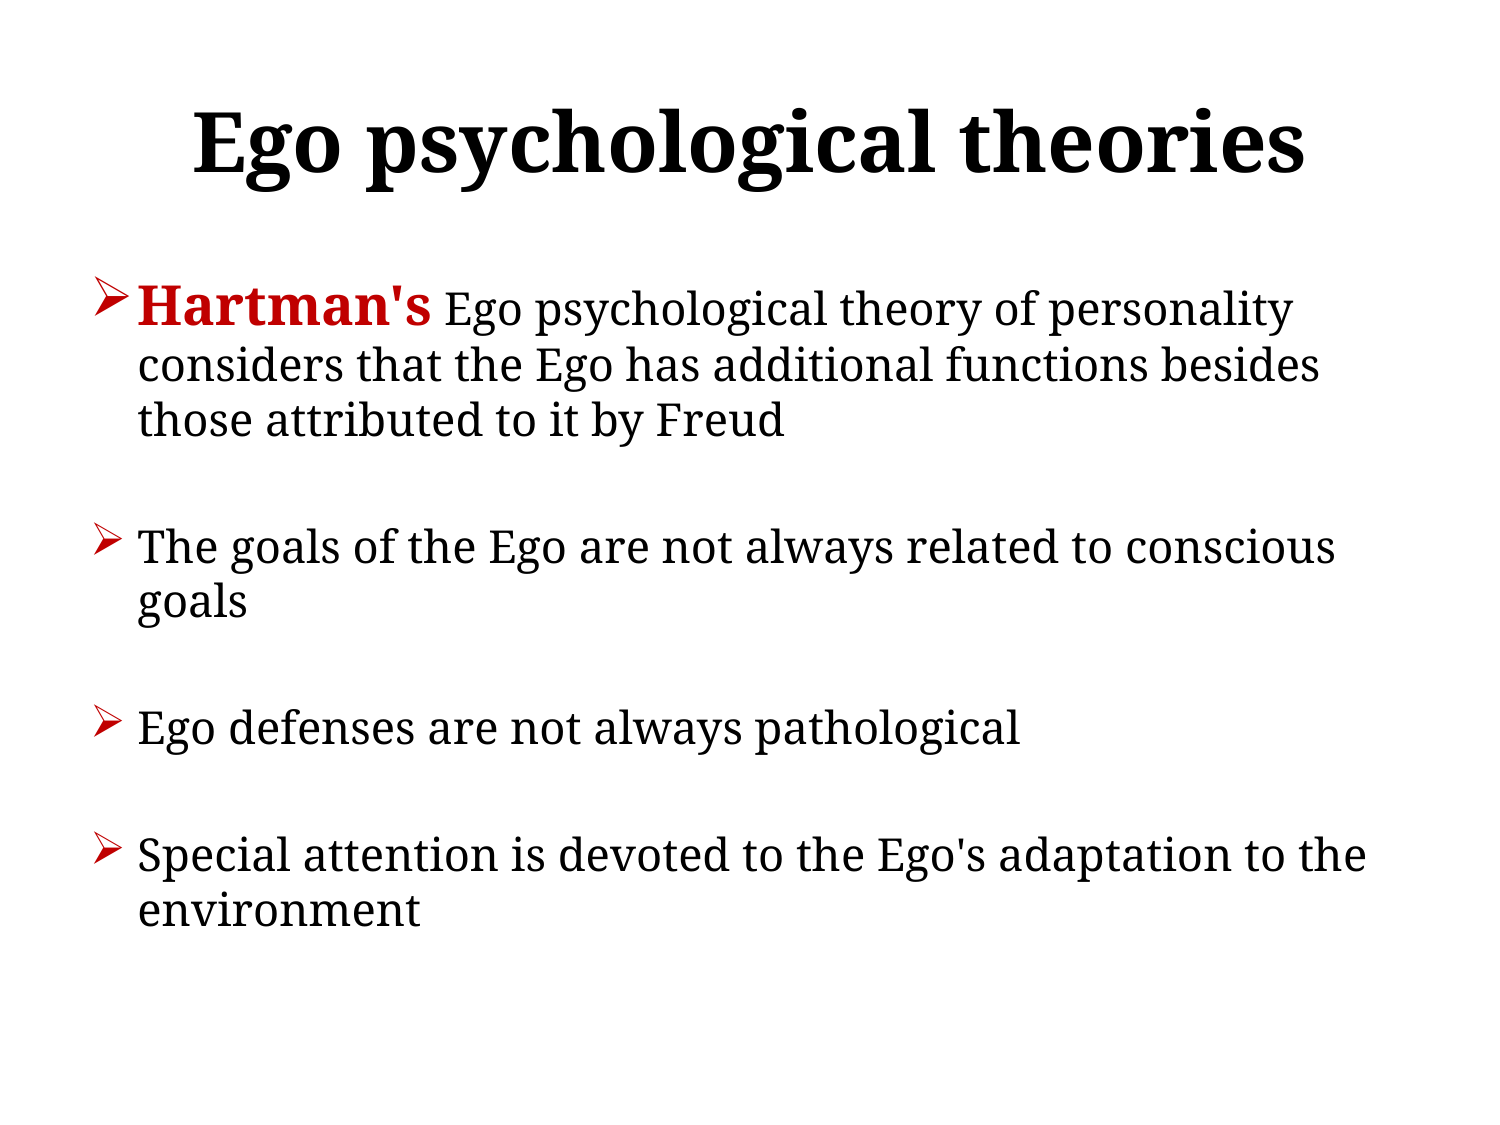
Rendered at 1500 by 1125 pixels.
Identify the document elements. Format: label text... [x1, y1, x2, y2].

list Hartman's Ego psychological theory of personality considers that the Ego has additional functions besides those attributed to it by Freud The goals of the Ego are not always related to conscious goals Ego defenses are not always pathological Special attention is devoted to the Ego's adaptation to the environment [75, 262, 1425, 1005]
title Ego psychological theories [75, 45, 1425, 233]
